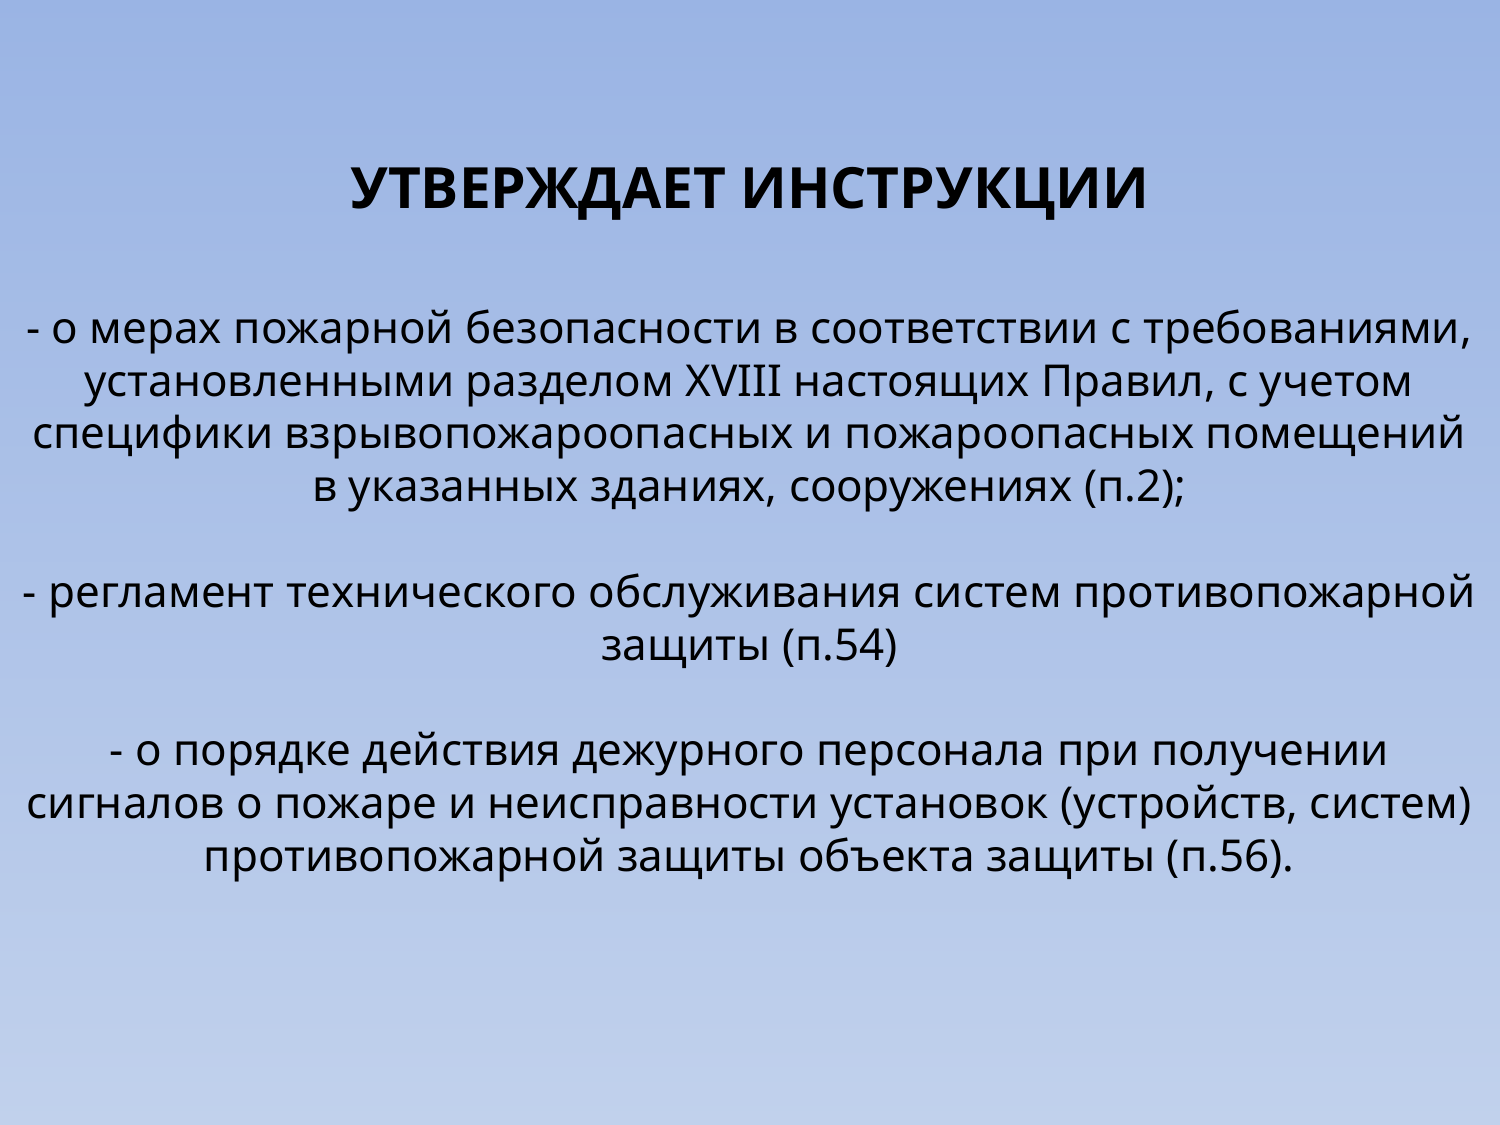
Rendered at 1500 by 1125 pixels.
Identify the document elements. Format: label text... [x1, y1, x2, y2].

title УТВЕРЖДАЕТ ИНСТРУКЦИИ - о мерах пожарной безопасности в соответствии с требованиями, установленными разделом XVIII настоящих Правил, с учетом специфики взрывопожароопасных и пожароопасных помещений в указанных зданиях, сооружениях (п.2); - регламент технического обслуживания систем противопожарной защиты (п.54) - о порядке действия дежурного персонала при получении сигналов о пожаре и неисправности установок (устройств, систем) противопожарной защиты объекта защиты (п.56). [0, 0, 1500, 1125]
